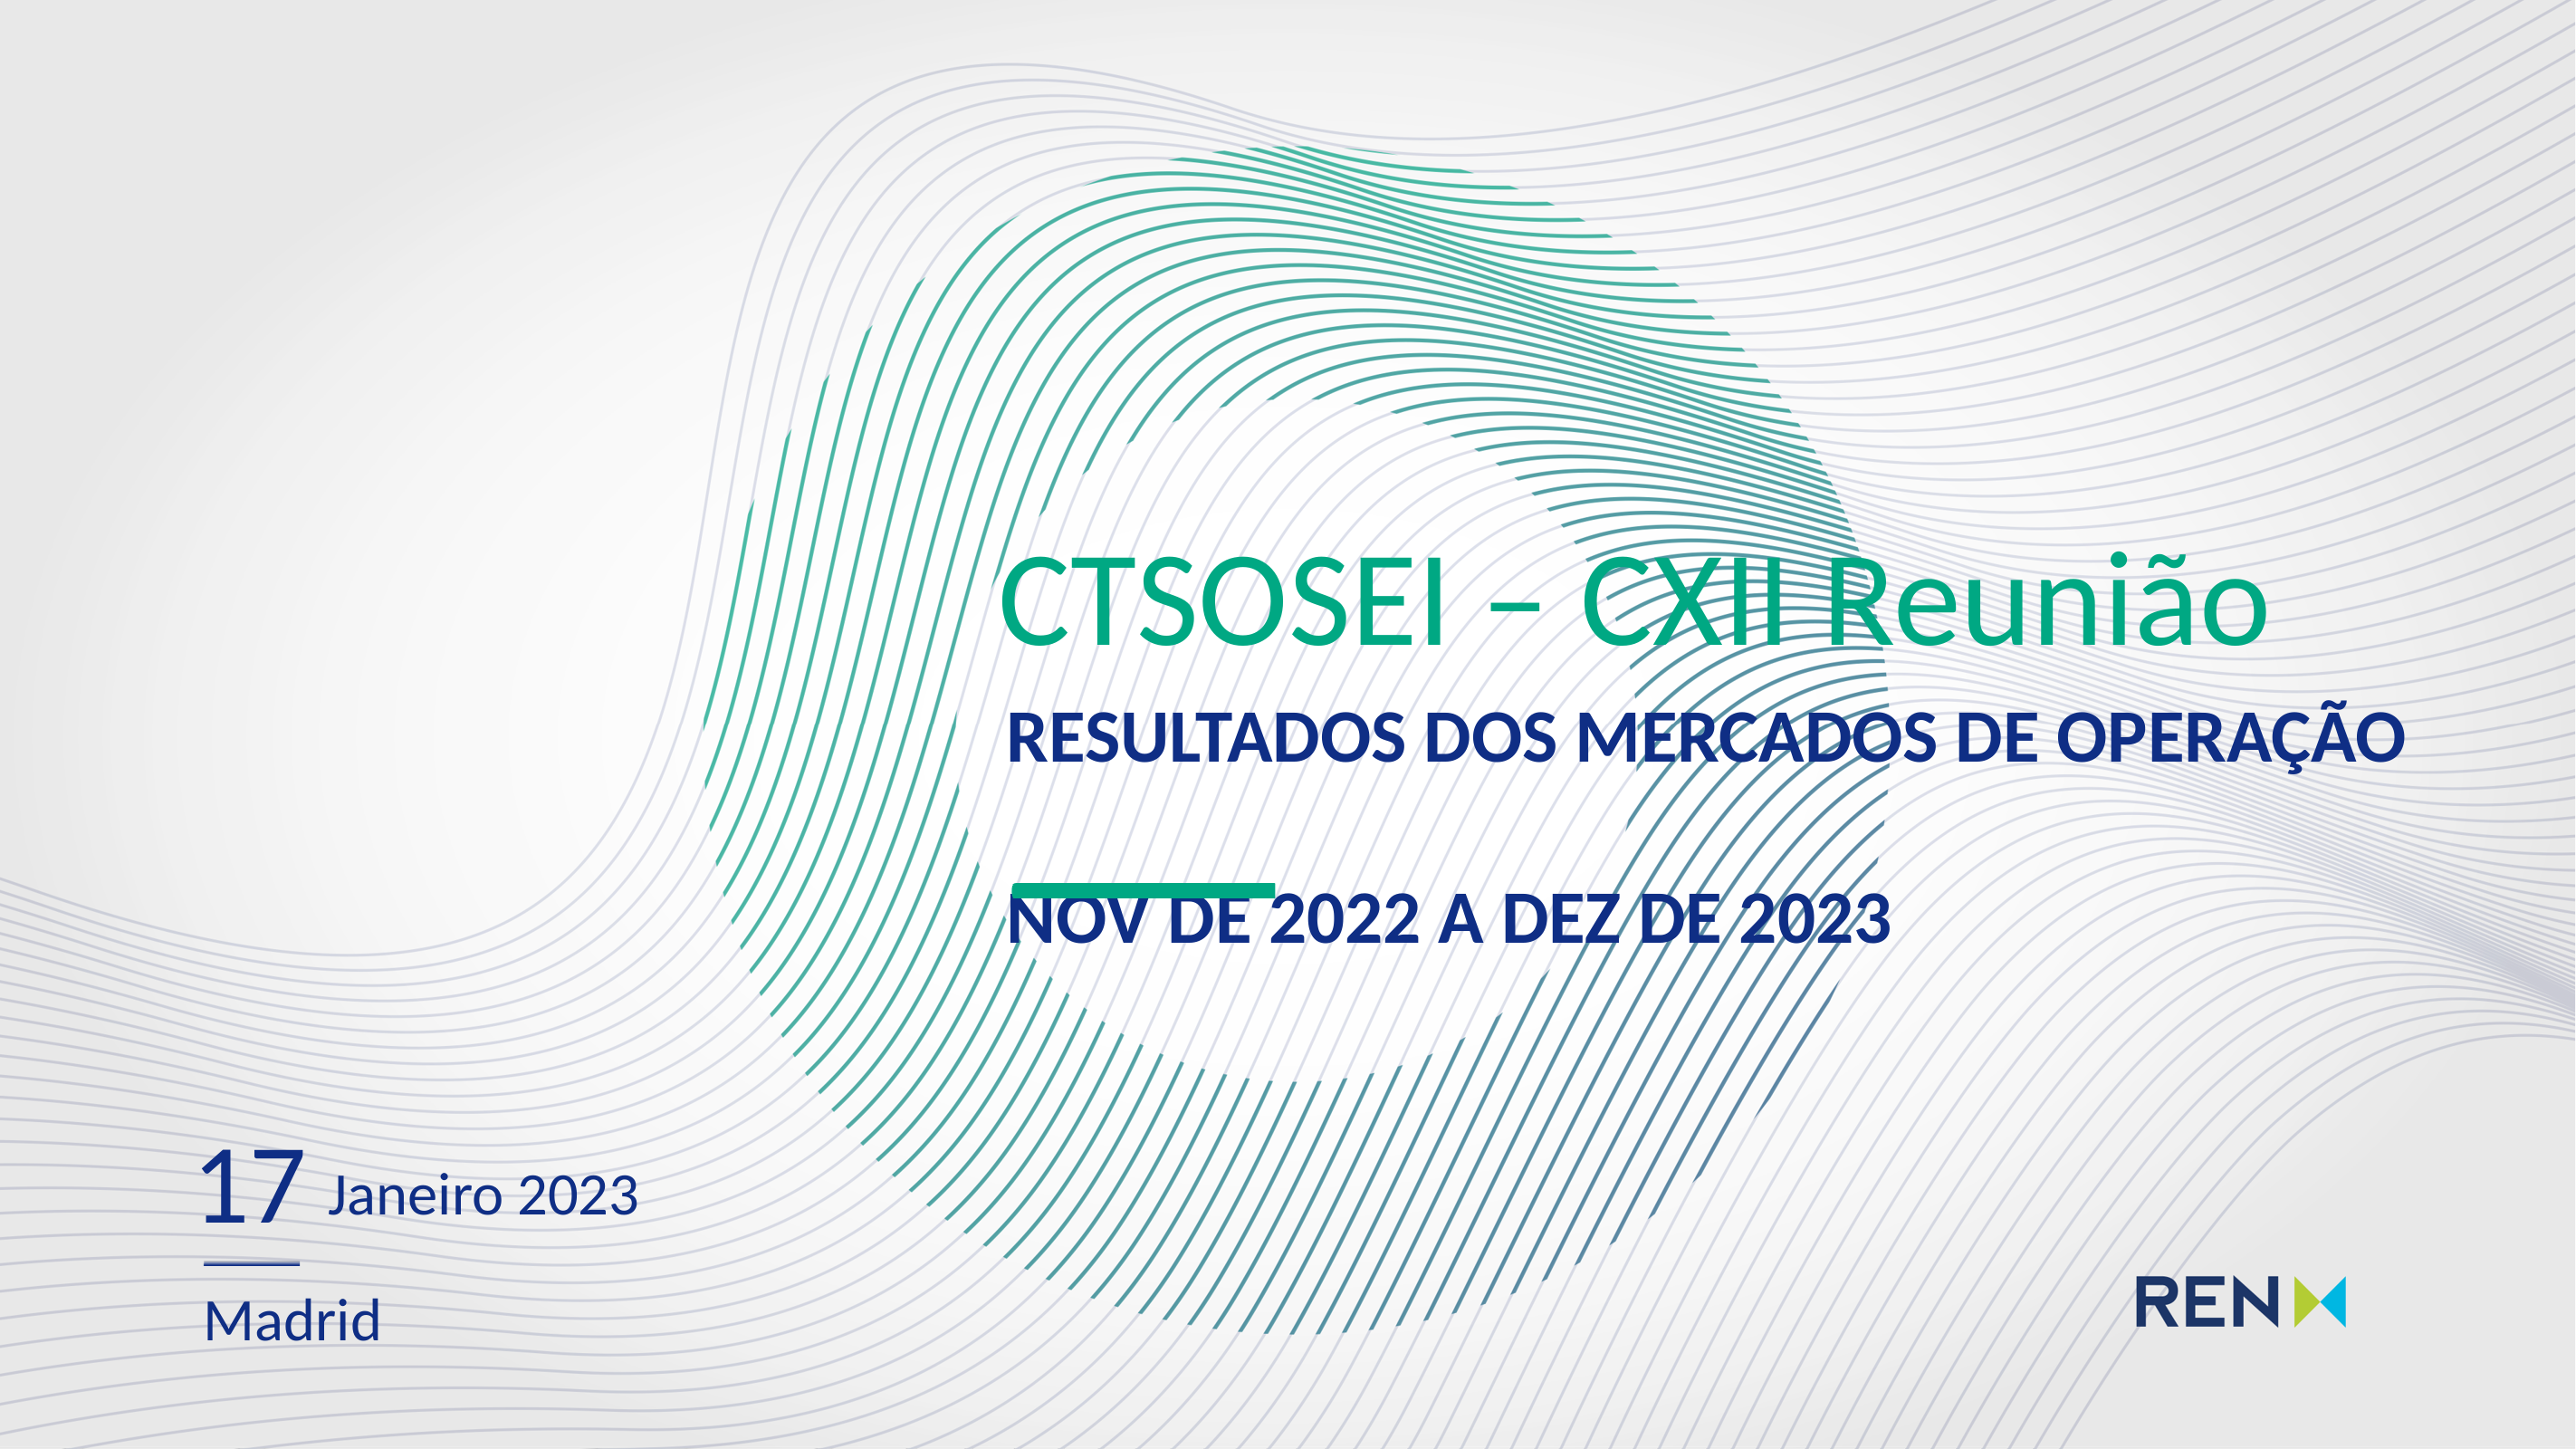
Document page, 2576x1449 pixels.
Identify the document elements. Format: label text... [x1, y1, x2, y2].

text_box Janeiro 2023 [328, 1154, 780, 1227]
text_box 17 [192, 1109, 331, 1246]
text_box RESULTADOS DOS MERCADOS DE OPERAÇÃO NOV DE 2022 A DEZ DE 2023 [1006, 686, 2416, 959]
picture [0, 0, 2576, 1449]
text_box Madrid [203, 1280, 656, 1353]
text_box CTSOSEI – CXII Reunião [998, 509, 2504, 673]
